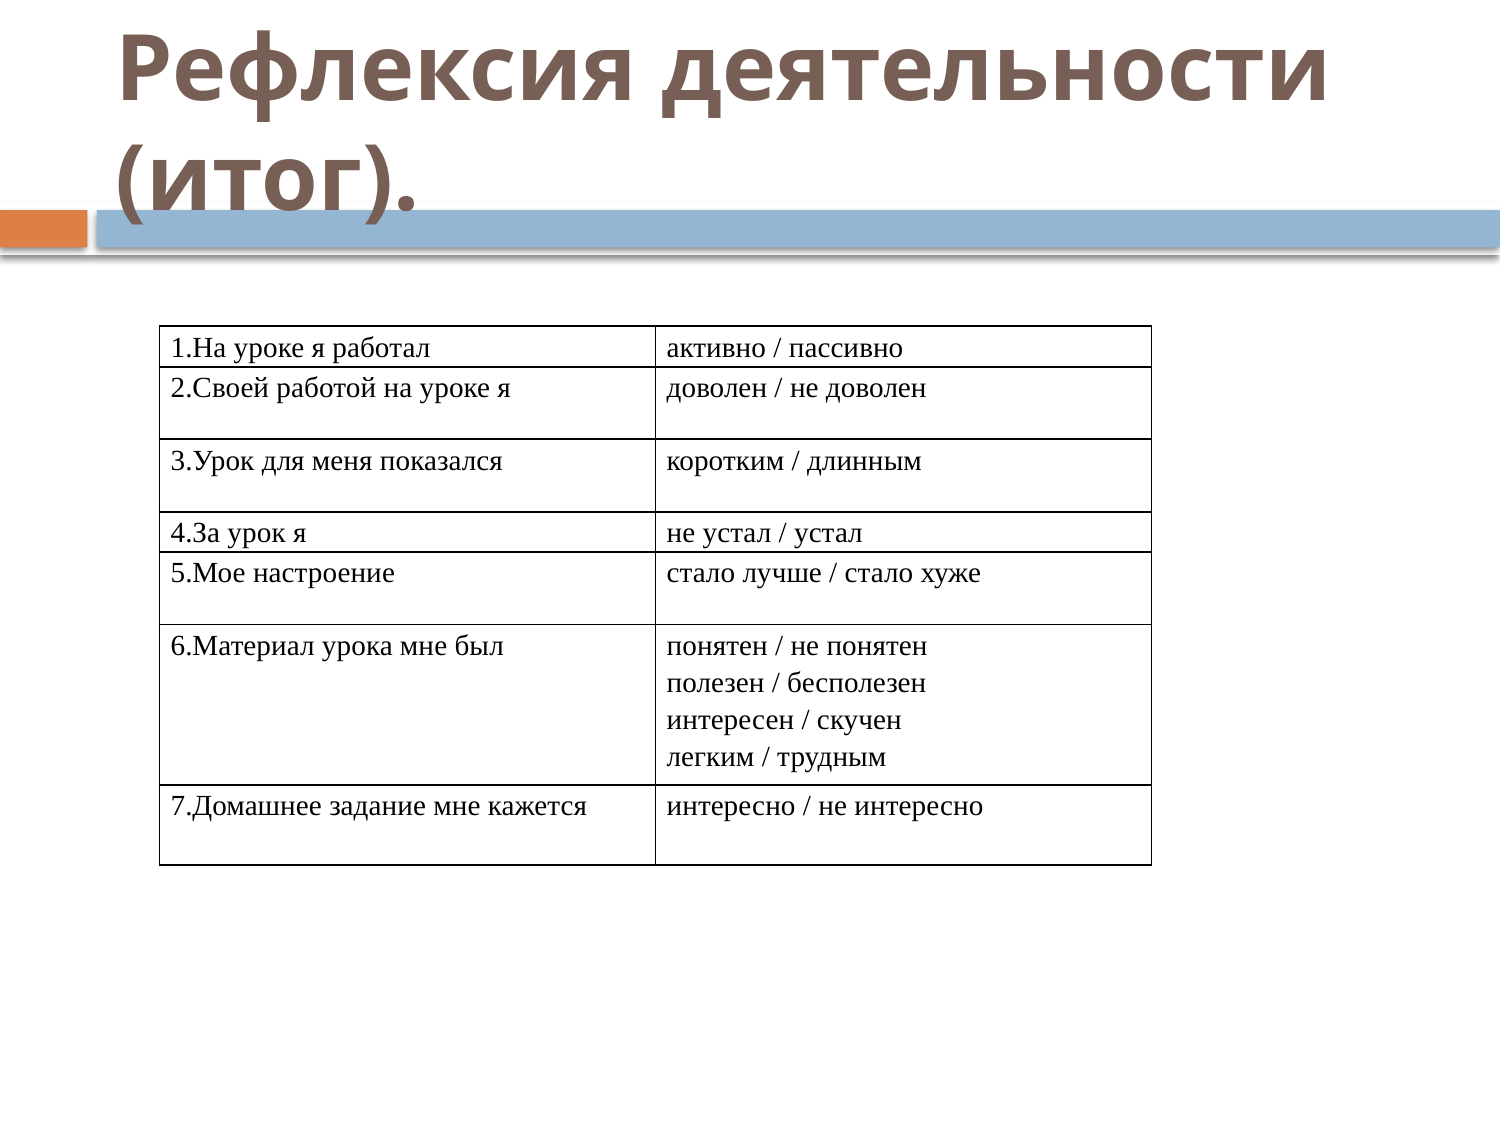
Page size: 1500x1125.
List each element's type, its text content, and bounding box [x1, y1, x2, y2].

table_cell 3.Урок для меня показался [160, 440, 655, 511]
table_cell 4.За урок я [160, 513, 655, 551]
table_cell 7.Домашнее задание мне кажется [160, 786, 655, 864]
table_header активно / пассивно [656, 327, 1151, 366]
table_cell понятен / не понятен полезен / бесполезен интересен / скучен легким / трудным [656, 625, 1151, 784]
title Рефлексия деятельности (итог). [100, 37, 1438, 200]
table_cell коротким / длинным [656, 440, 1151, 511]
table_cell не устал / устал [656, 513, 1151, 551]
table_header 1.На уроке я работал [160, 327, 655, 366]
table_cell интересно / не интересно [656, 786, 1151, 864]
table_cell 6.Материал урока мне был [160, 625, 655, 784]
table_cell 2.Своей работой на уроке я [160, 368, 655, 438]
table_cell стало лучше / стало хуже [656, 553, 1151, 624]
table_cell доволен / не доволен [656, 368, 1151, 438]
table_cell 5.Мое настроение [160, 553, 655, 624]
